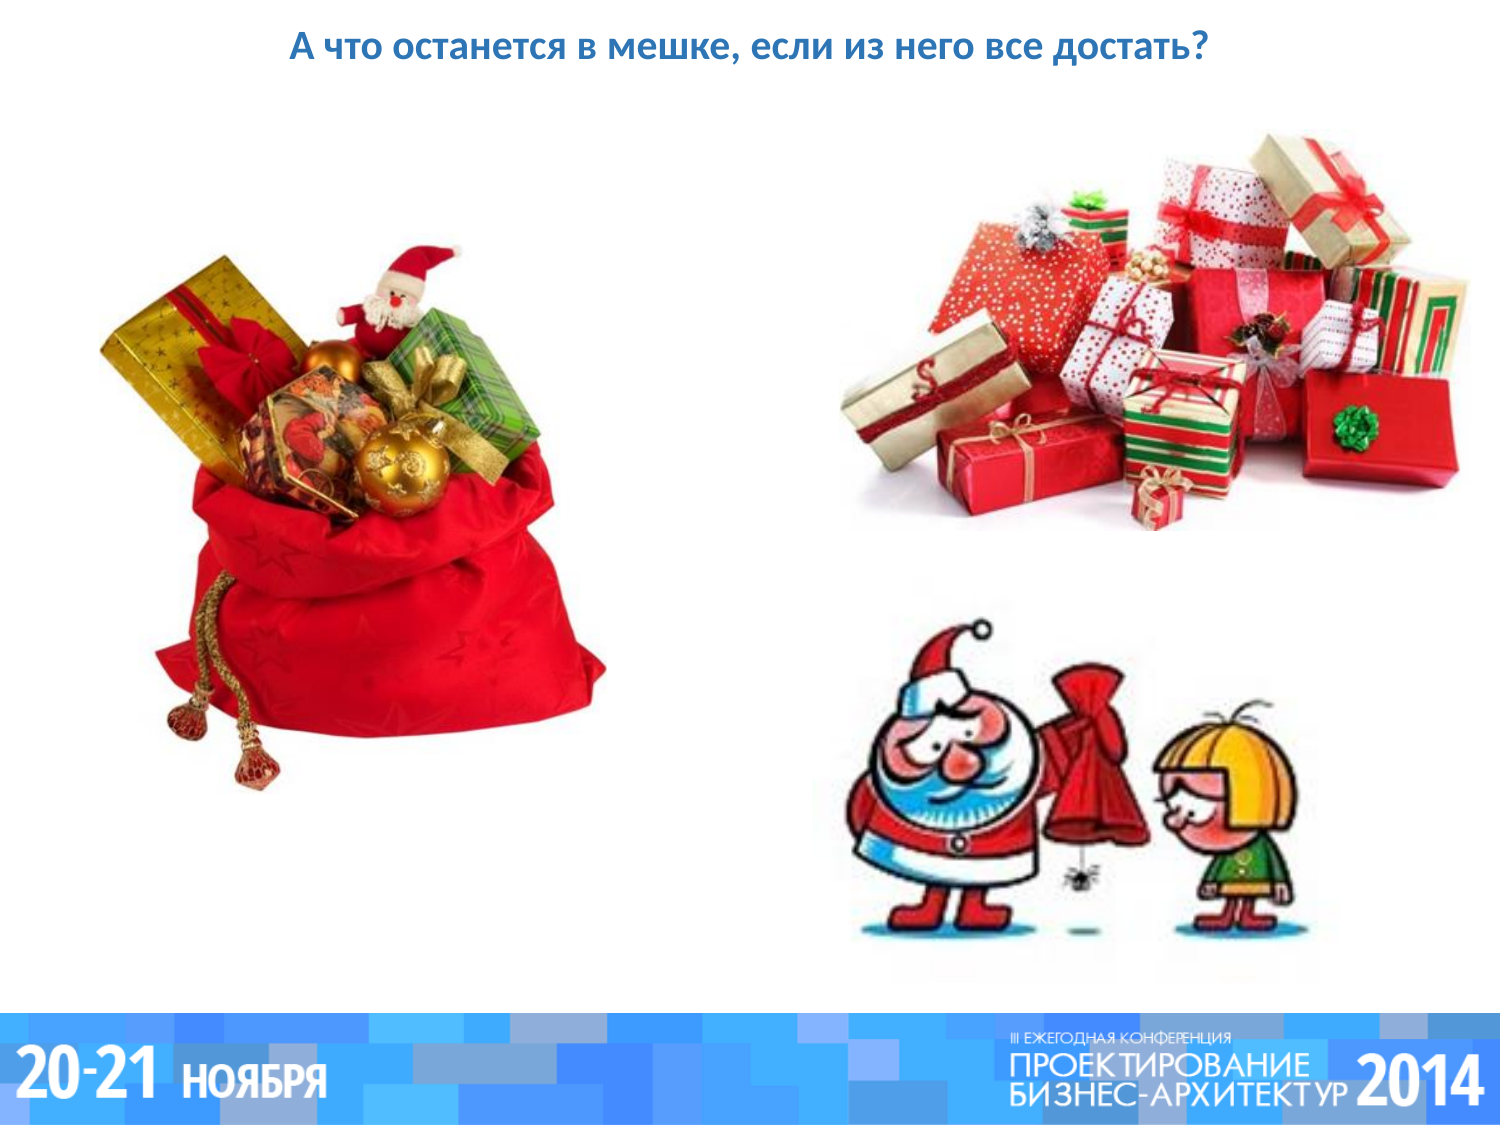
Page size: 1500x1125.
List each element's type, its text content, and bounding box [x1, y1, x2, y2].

picture [812, 577, 1344, 990]
picture [99, 233, 607, 800]
title А что останется в мешке, если из него все достать? [103, 6, 1397, 89]
picture [0, 1013, 1500, 1125]
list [839, 129, 1471, 531]
